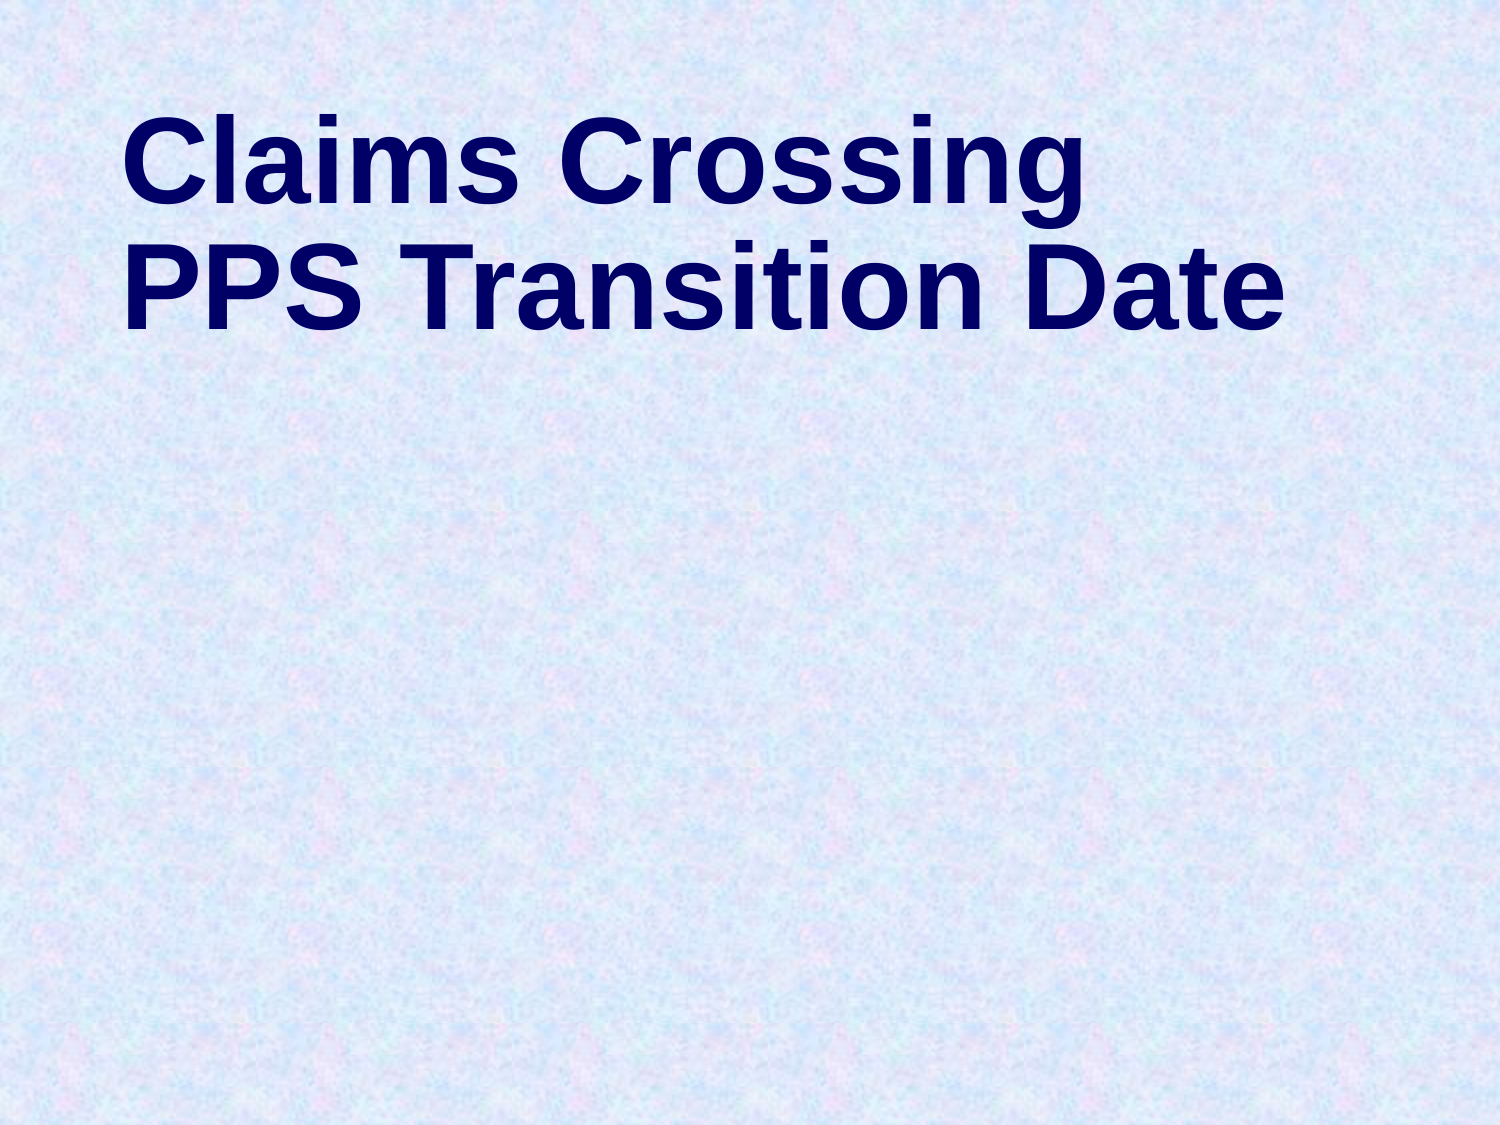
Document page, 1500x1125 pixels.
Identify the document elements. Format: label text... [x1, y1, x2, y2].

title Claims Crossing PPS Transition Date [105, 135, 1381, 323]
